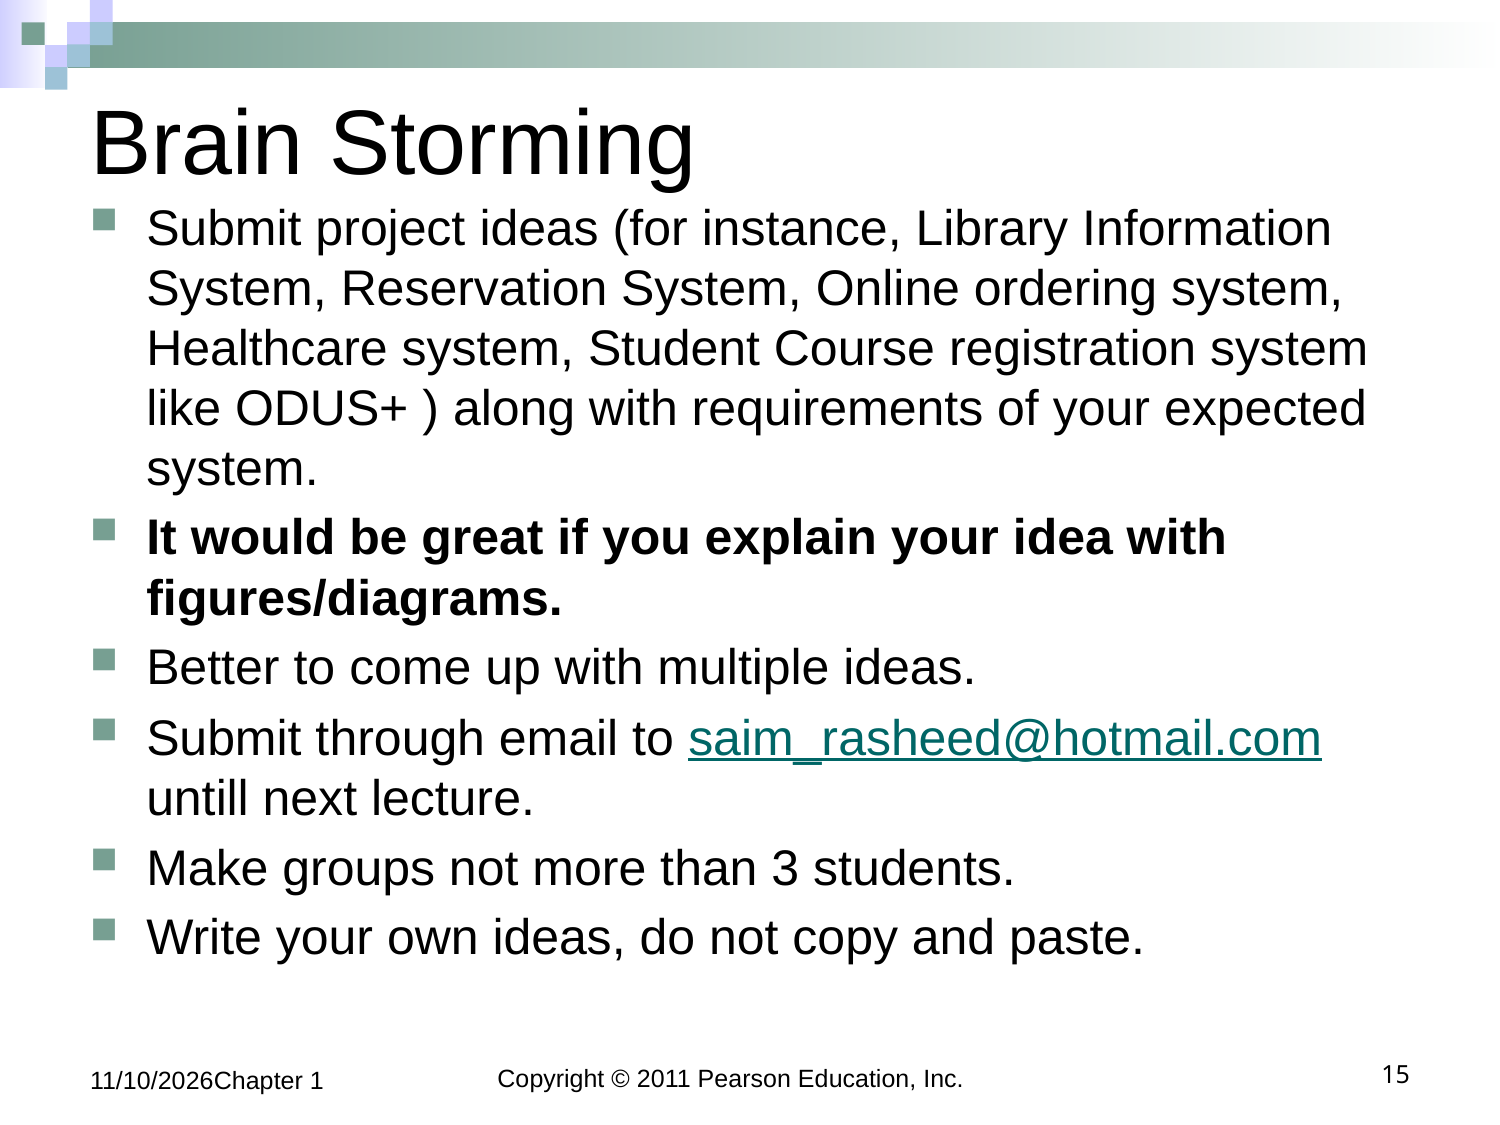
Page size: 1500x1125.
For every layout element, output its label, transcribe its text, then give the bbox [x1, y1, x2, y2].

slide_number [74, 1024, 426, 1103]
list Submit project ideas (for instance, Library Information System, Reservation System, Online ordering system, Healthcare system, Student Course registration system like ODUS+ ) along with requirements of your expected system. It would be great if you explain your idea with figures/diagrams. Better to come up with multiple ideas. Submit through email to saim_rasheed@hotmail.com untill next lecture. Make groups not more than 3 students. Write your own ideas, do not copy and paste. [75, 187, 1425, 1024]
title Brain Storming [75, 75, 1425, 187]
slide_number 15 [1074, 1024, 1426, 1101]
footer Copyright © 2011 Pearson Education, Inc. [426, 1024, 1074, 1101]
